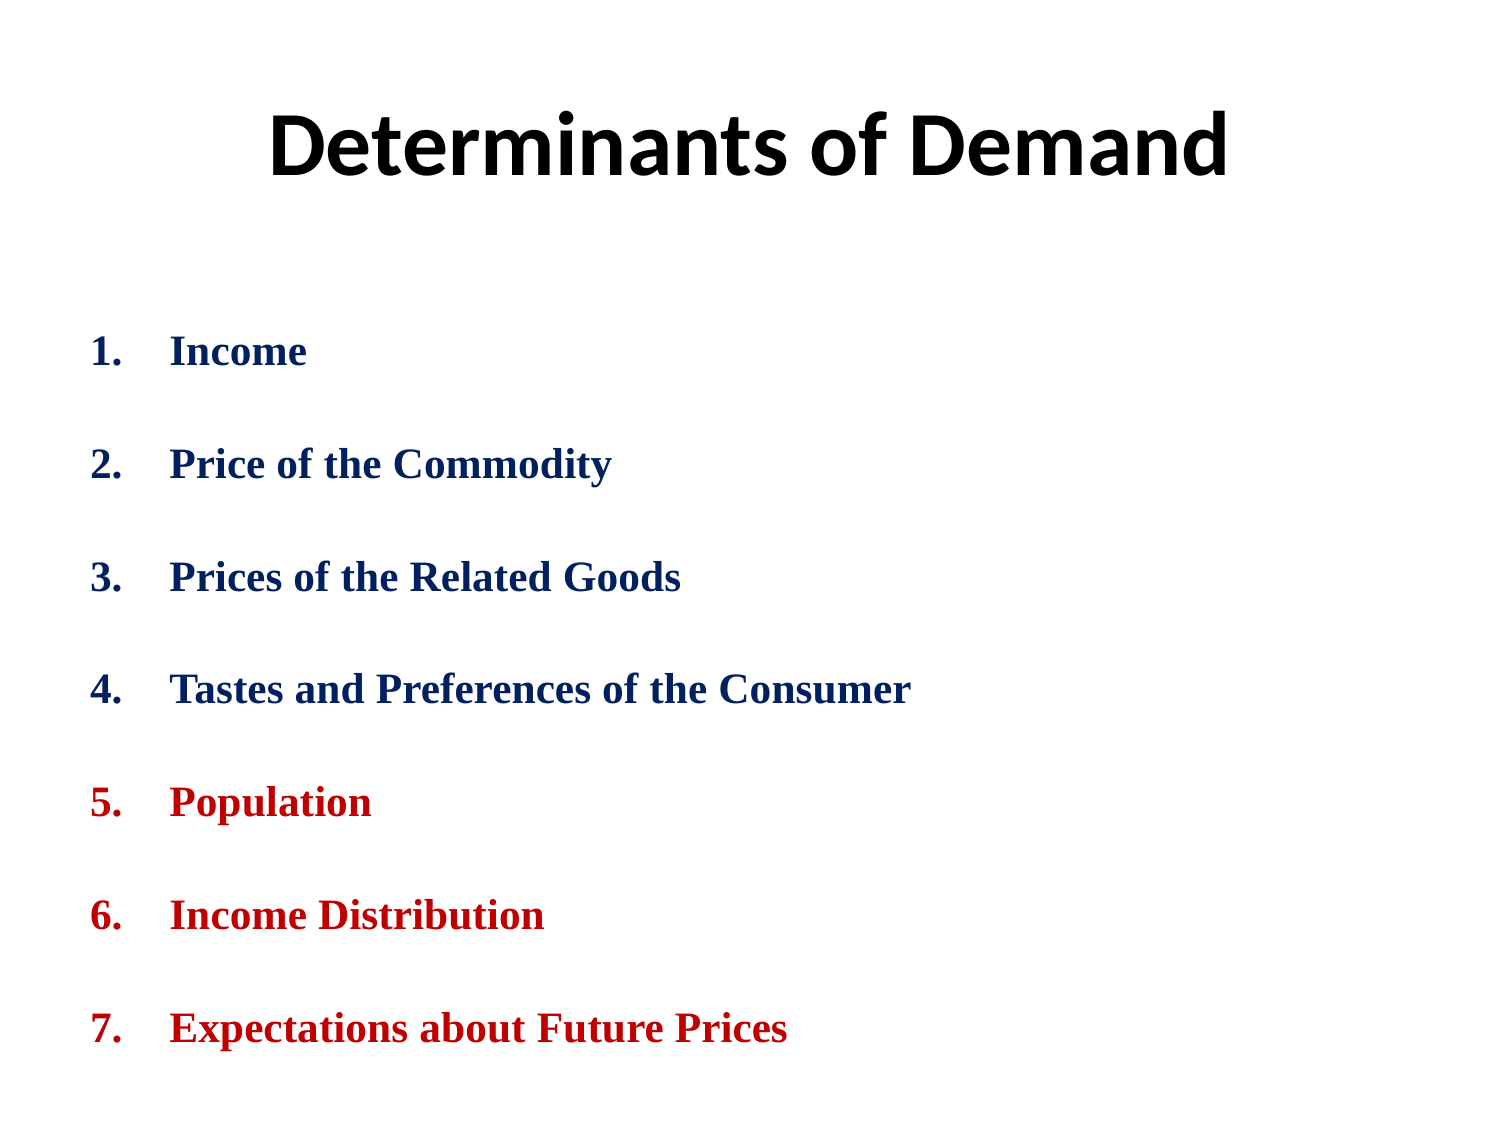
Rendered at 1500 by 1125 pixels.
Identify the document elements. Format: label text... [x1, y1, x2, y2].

title Determinants of Demand [75, 45, 1425, 233]
list Income Price of the Commodity Prices of the Related Goods Tastes and Preferences of the Consumer Population Income Distribution Expectations about Future Prices [75, 262, 1425, 1063]
